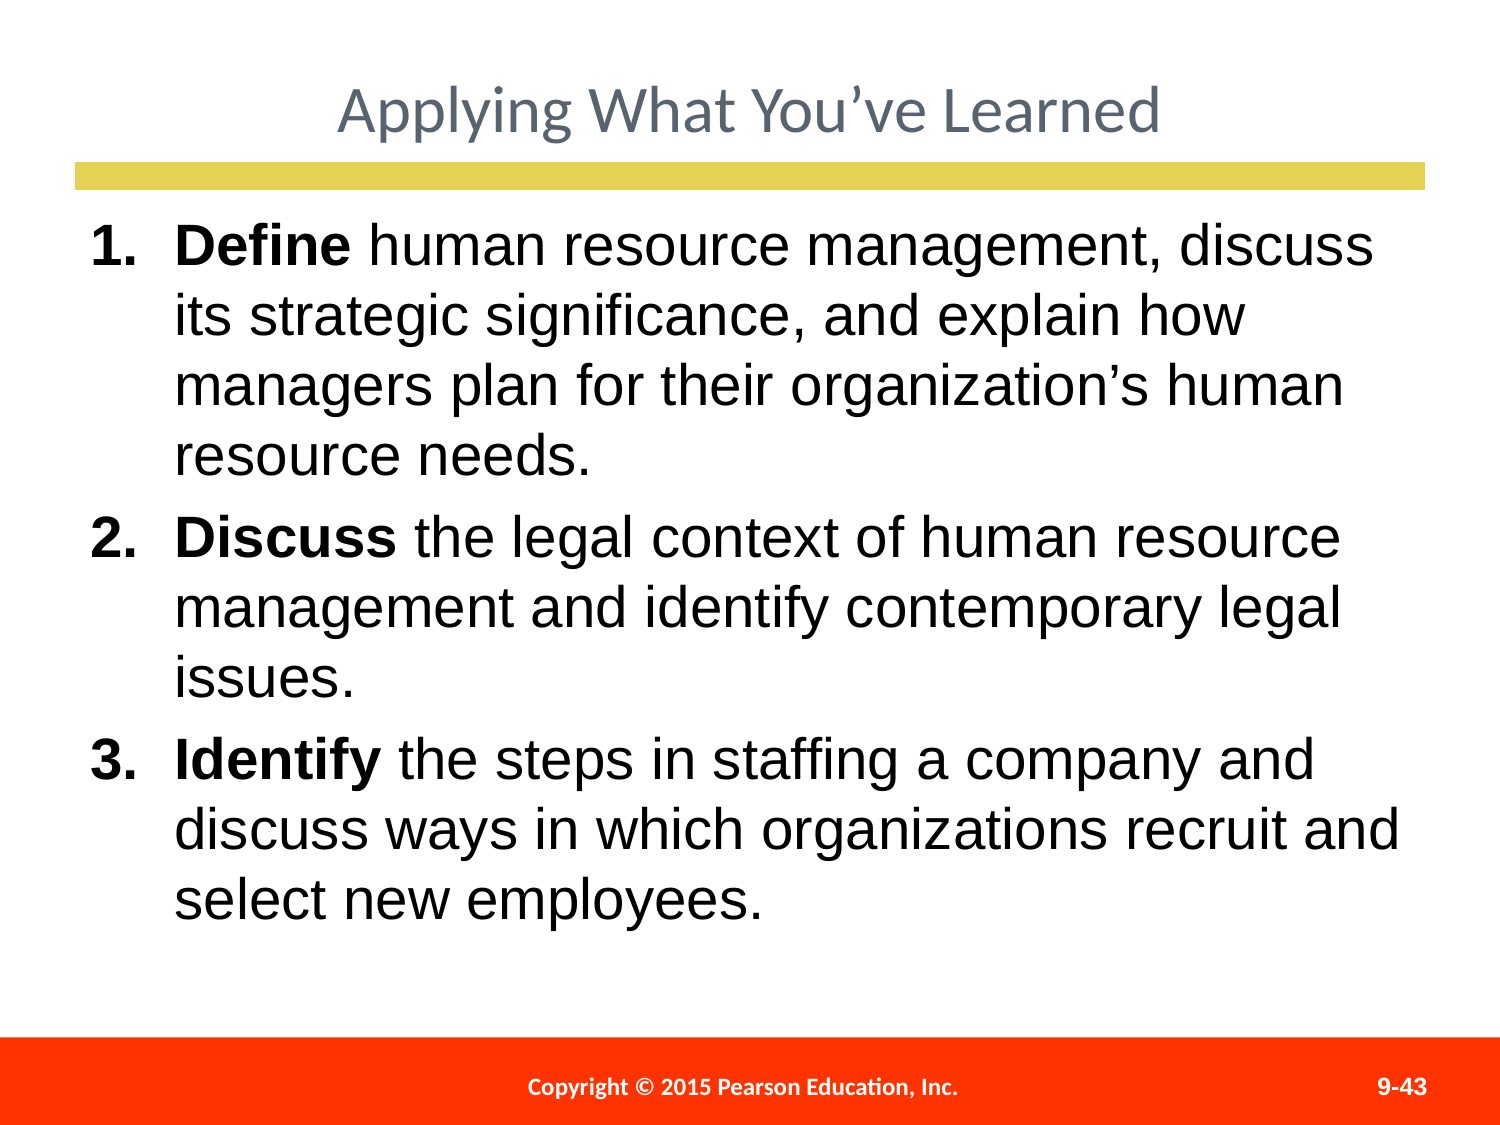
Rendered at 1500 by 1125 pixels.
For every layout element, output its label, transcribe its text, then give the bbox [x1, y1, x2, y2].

list Define human resource management, discuss its strategic significance, and explain how managers plan for their organization’s human resource needs. Discuss the legal context of human resource management and identify contemporary legal issues. Identify the steps in staffing a company and discuss ways in which organizations recruit and select new employees. [74, 199, 1426, 1006]
title Applying What You’ve Learned [74, 12, 1426, 199]
